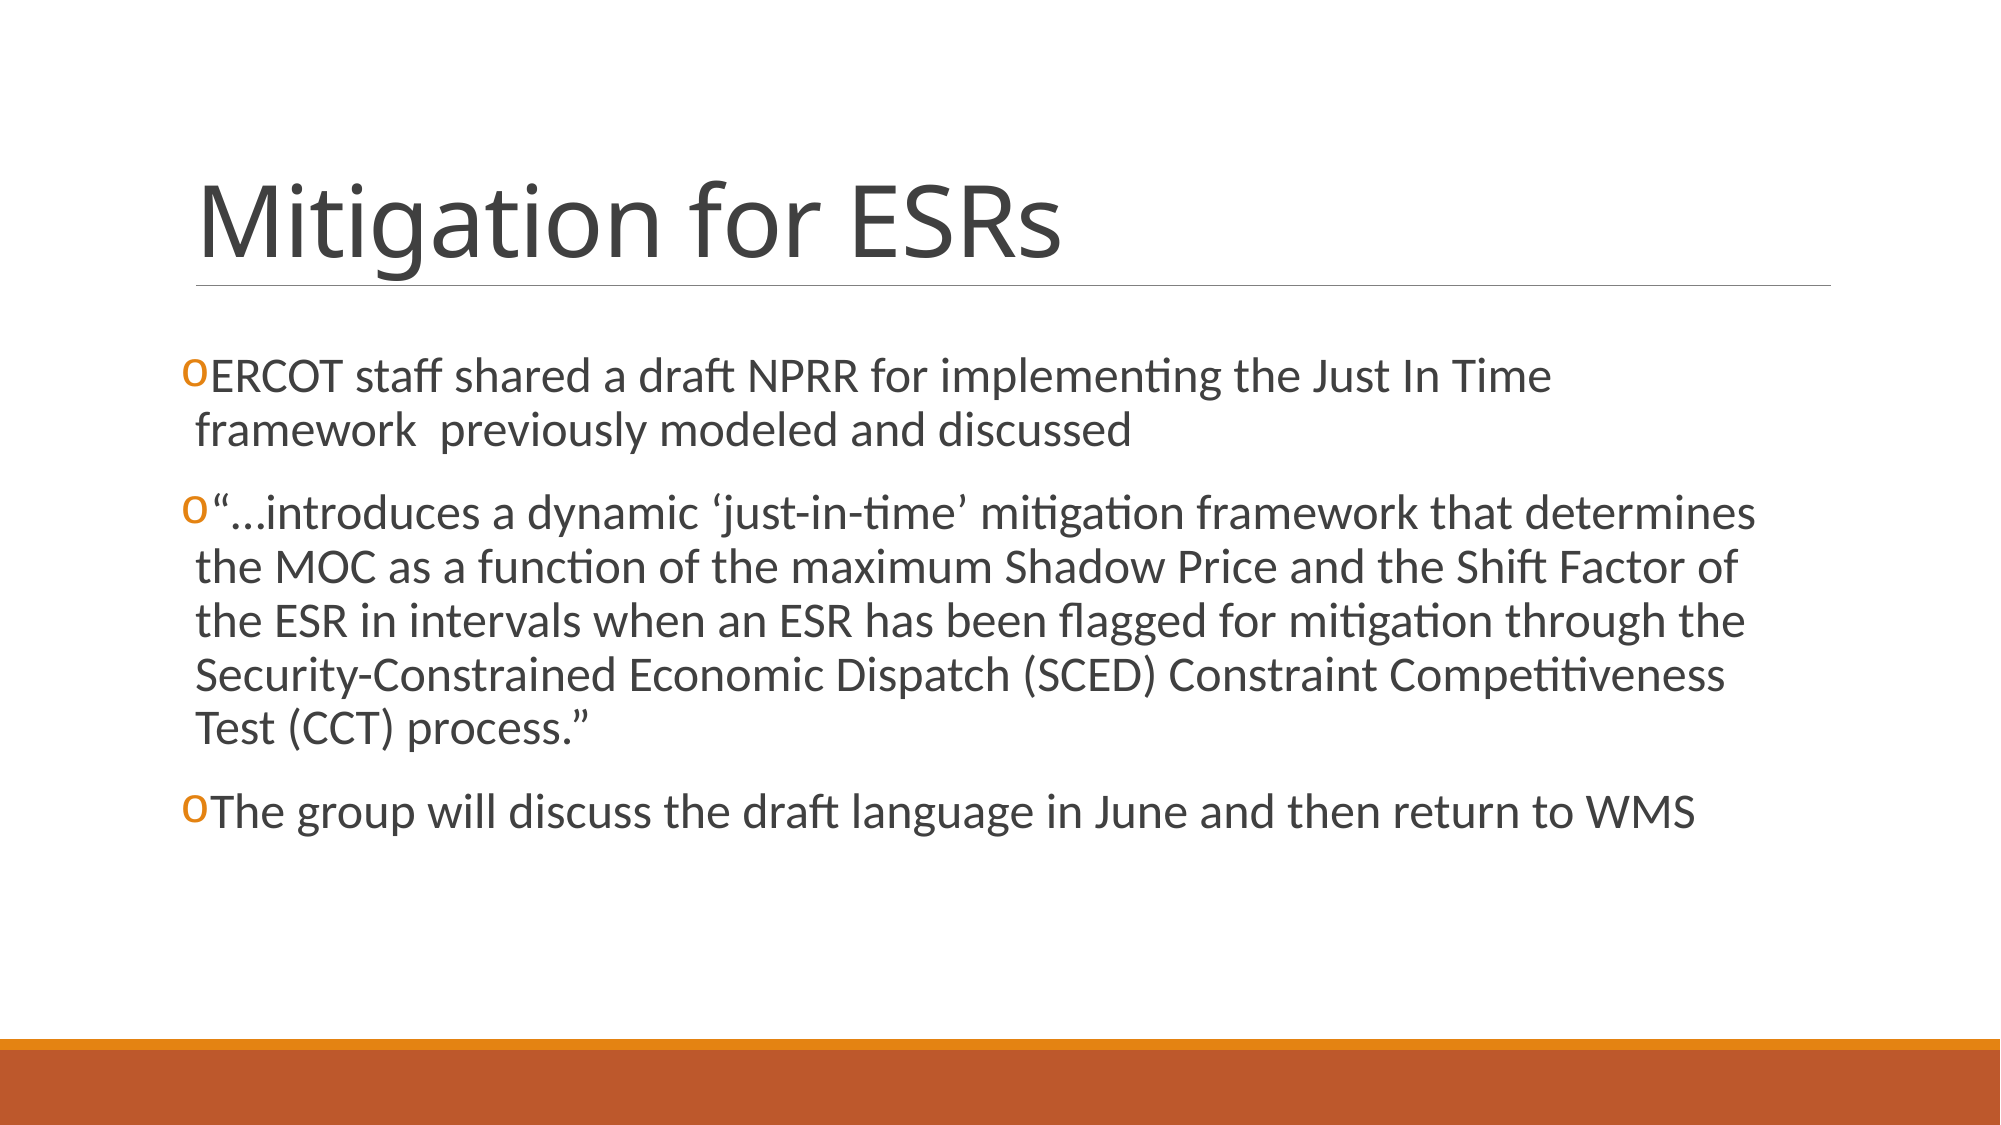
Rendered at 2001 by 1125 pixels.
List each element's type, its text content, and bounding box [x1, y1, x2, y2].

list ERCOT staff shared a draft NPRR for implementing the Just In Time framework previously modeled and discussed “…introduces a dynamic ‘just-in-time’ mitigation framework that determines the MOC as a function of the maximum Shadow Price and the Shift Factor of the ESR in intervals when an ESR has been flagged for mitigation through the Security-Constrained Economic Dispatch (SCED) Constraint Competitiveness Test (CCT) process.” The group will discuss the draft language in June and then return to WMS [180, 341, 1779, 1002]
title Mitigation for ESRs [180, 47, 1830, 285]
